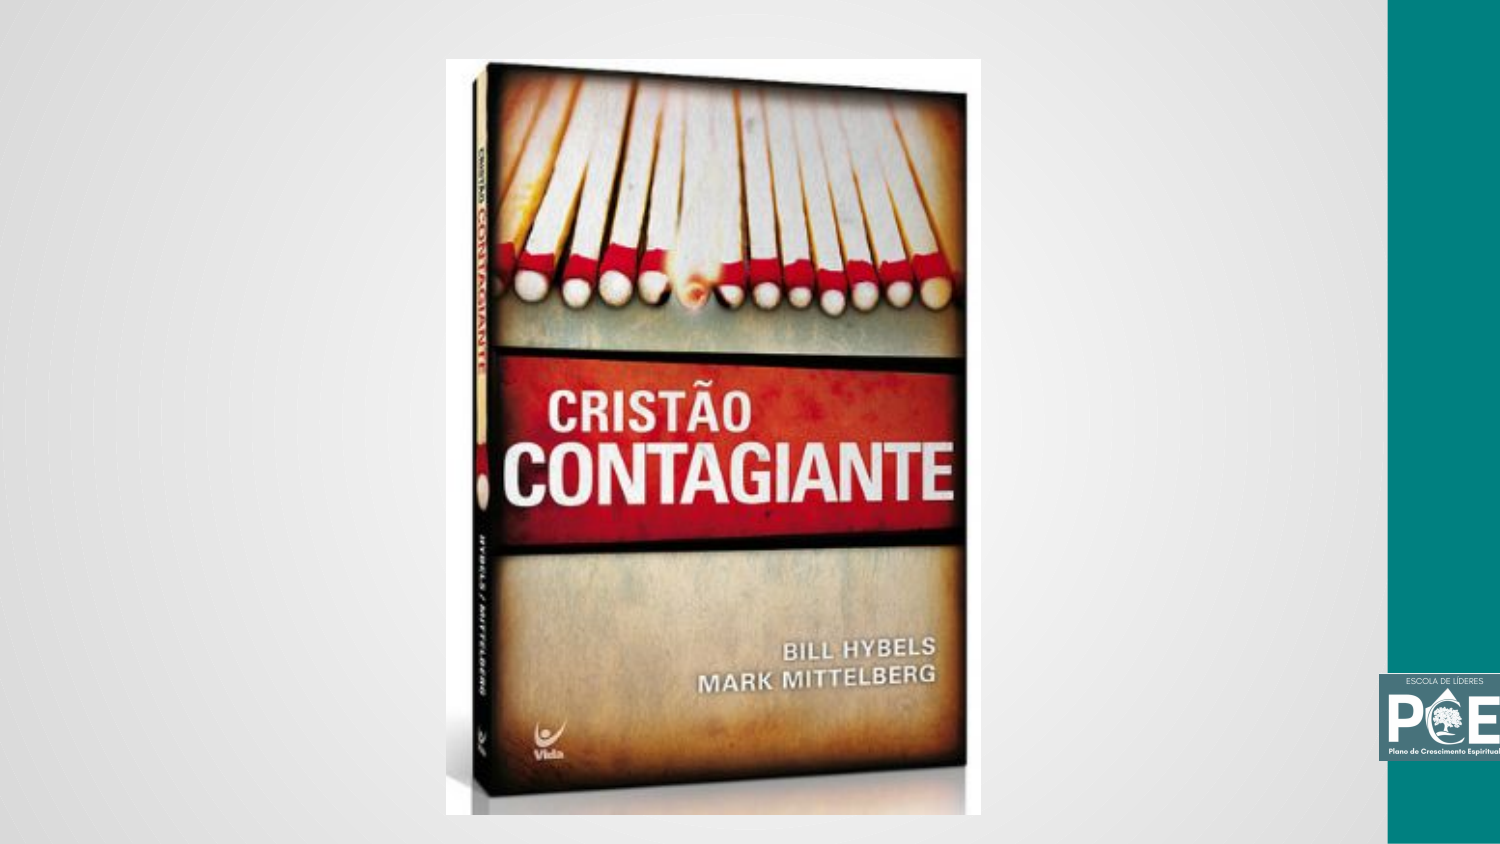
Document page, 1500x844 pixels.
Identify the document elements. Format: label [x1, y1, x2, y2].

picture [1379, 673, 1500, 761]
picture [446, 59, 981, 816]
